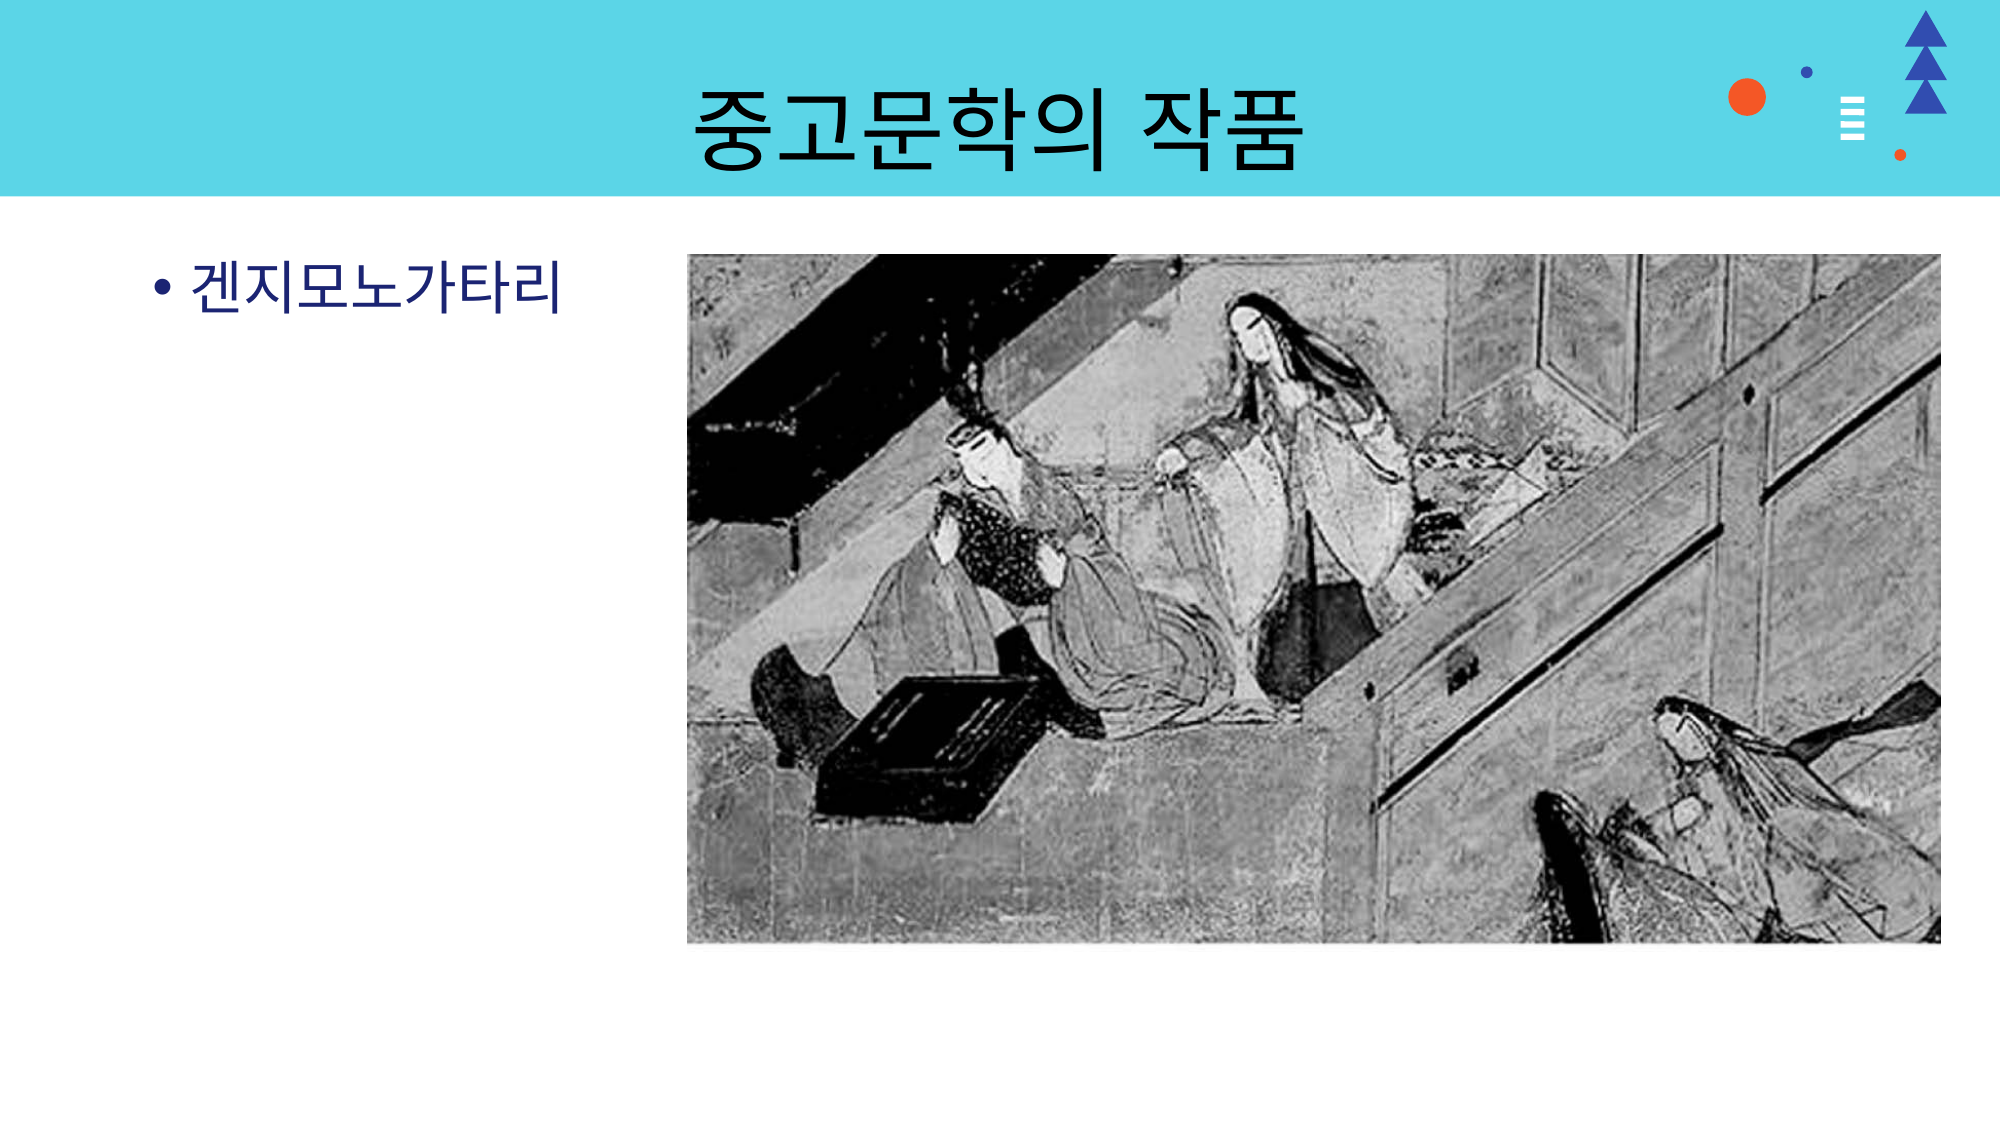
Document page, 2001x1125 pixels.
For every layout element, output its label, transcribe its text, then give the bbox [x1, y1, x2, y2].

list 겐지모노가타리 [137, 243, 1863, 1014]
title 중고문학의 작품 [137, 59, 1863, 197]
picture [687, 254, 1941, 952]
